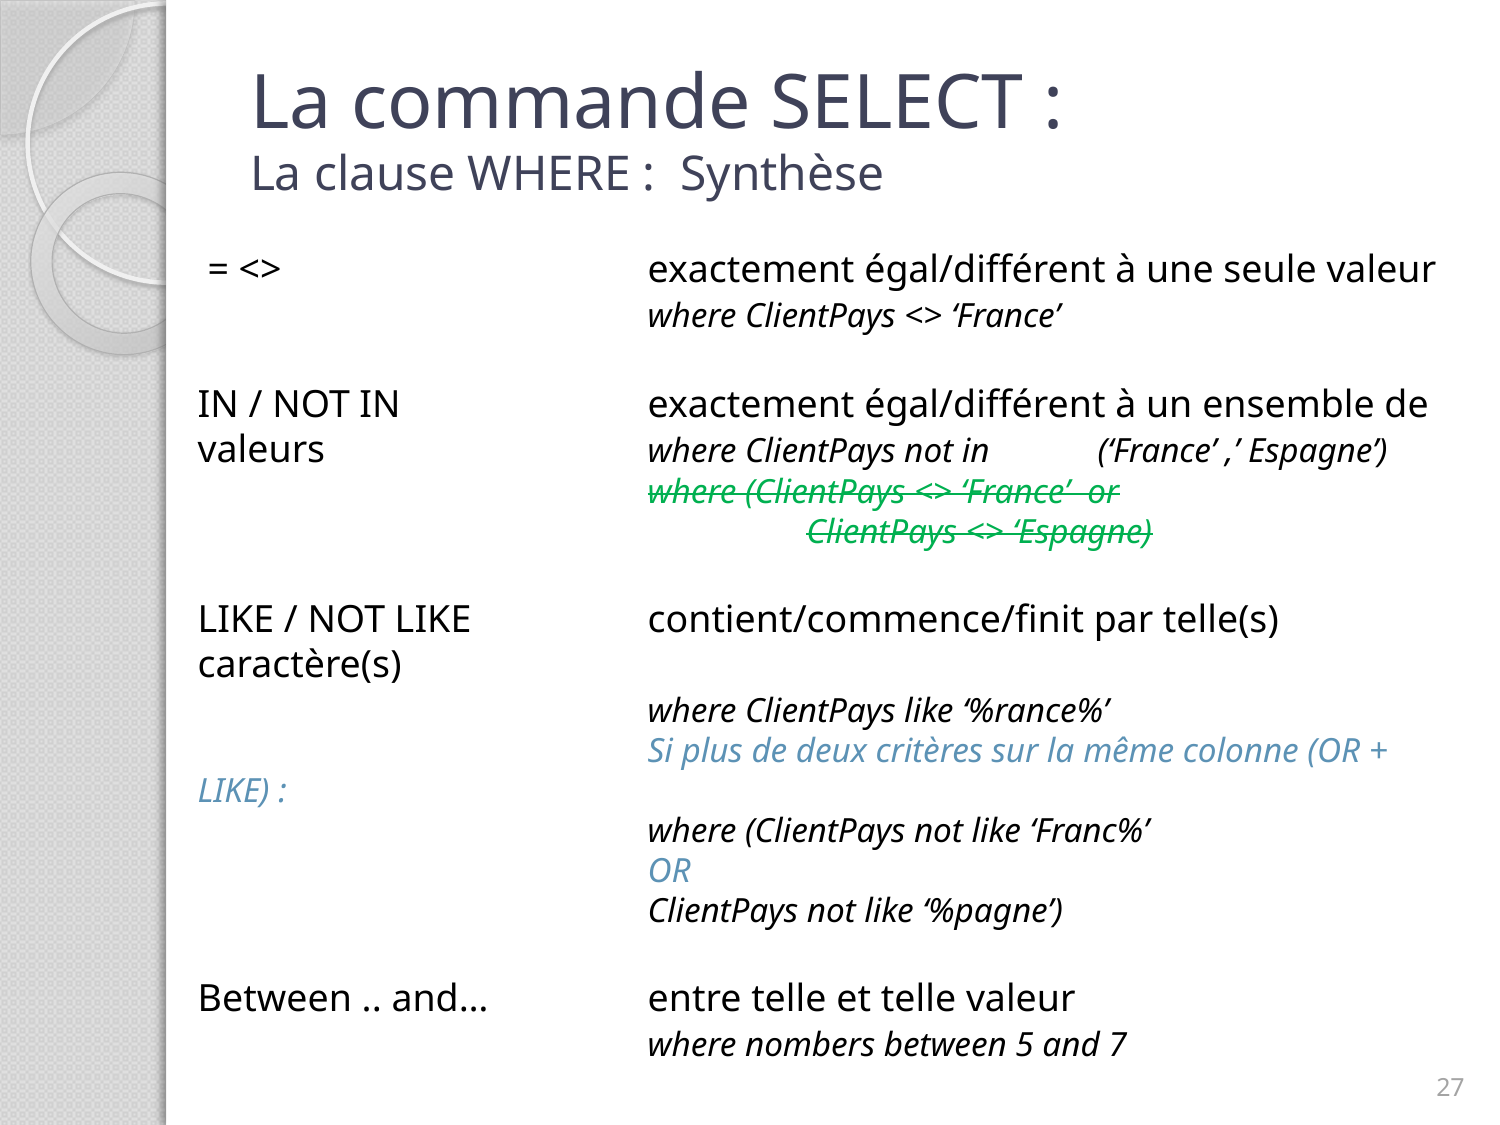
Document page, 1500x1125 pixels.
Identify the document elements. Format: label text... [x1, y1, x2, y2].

title La commande SELECT : La clause WHERE : Synthèse [235, 45, 1466, 209]
text_box = <> exactement égal/différent à une seule valeur where ClientPays <> ‘France’ IN / NOT IN exactement égal/différent à un ensemble de valeurs where ClientPays not in (‘France’ ,’ Espagne’) where (ClientPays <> ‘France’ or ClientPays <> ‘Espagne) LIKE / NOT LIKE contient/commence/finit par telle(s) caractère(s) where ClientPays like ‘%rance%’ Si plus de deux critères sur la même colonne (OR + LIKE) : where (ClientPays not like ‘Franc%’ OR ClientPays not like ‘%pagne’) Between .. and… entre telle et telle valeur where nombers between 5 and 7 [183, 237, 1466, 1072]
slide_number 27 [1413, 1034, 1488, 1113]
